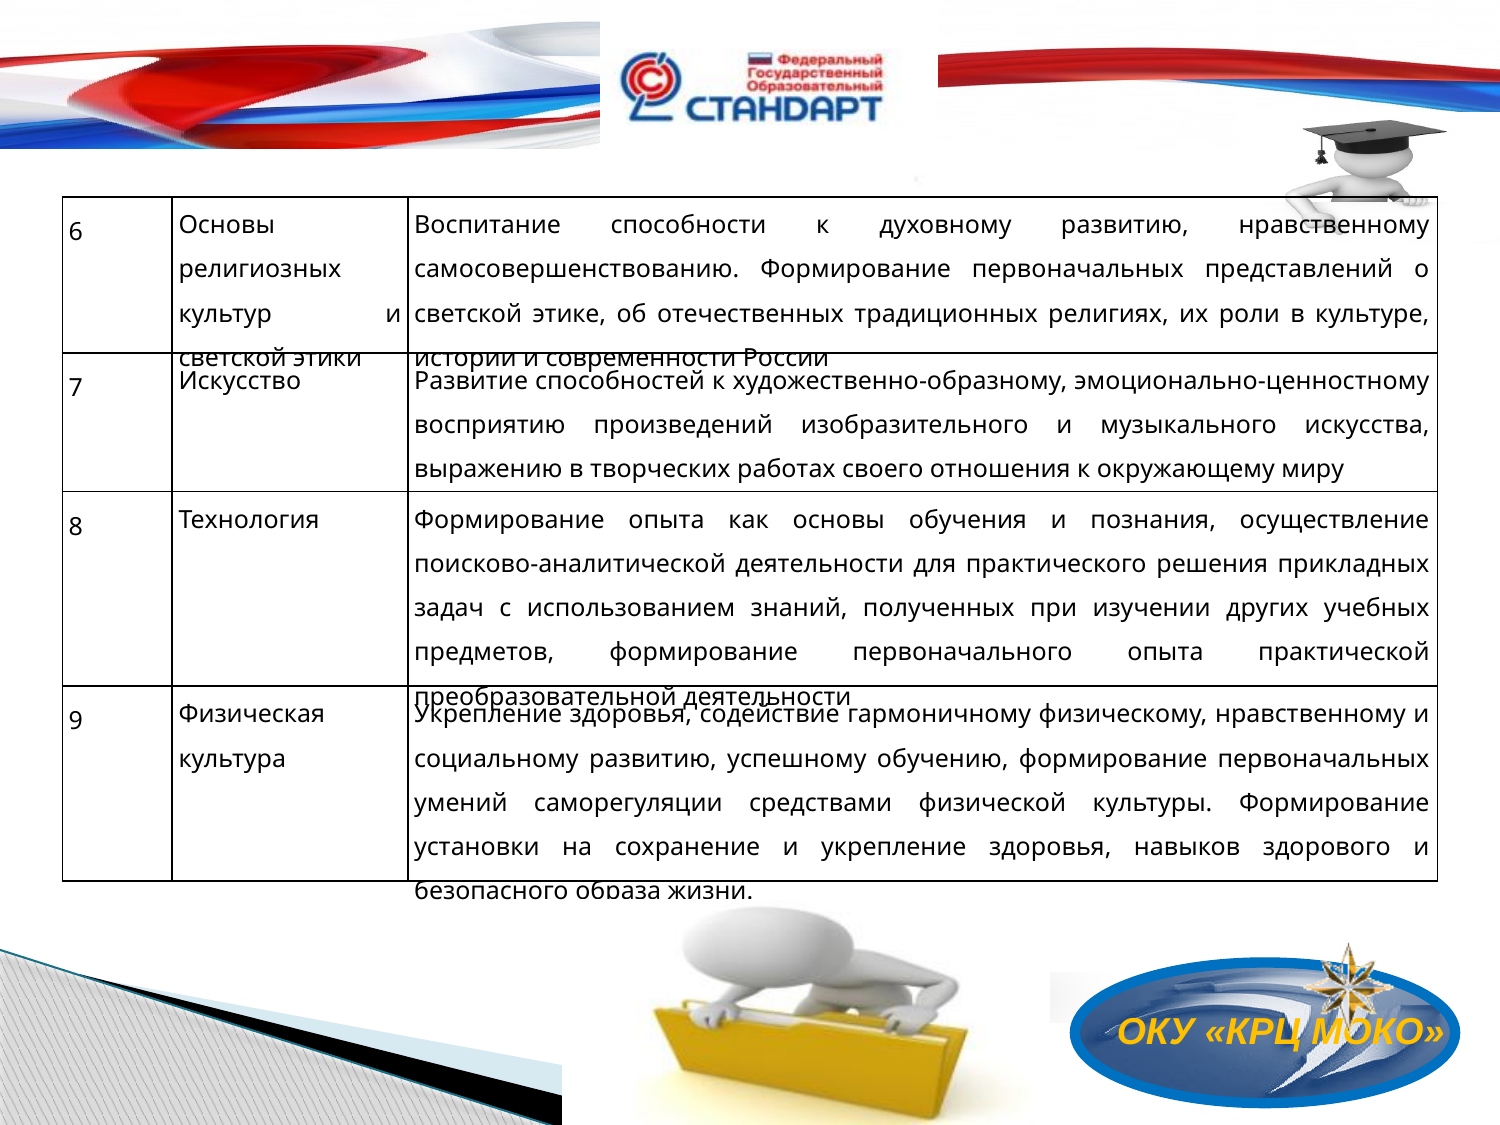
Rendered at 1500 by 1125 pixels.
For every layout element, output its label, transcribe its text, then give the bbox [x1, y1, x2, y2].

table_cell 8 [63, 492, 171, 685]
table_header 6 [63, 198, 171, 352]
table_header Воспитание способности к духовному развитию, нравственному самосовершенствованию. Формирование первоначальных представлений о светской этике, об отечественных традиционных религиях, их роли в культуре, истории и современности России [409, 198, 1437, 352]
table_cell Укрепление здоровья, содействие гармоничному физическому, нравственному и социальному развитию, успешному обучению, формирование первоначальных умений саморегуляции средствами физической культуры. Формирование установки на сохранение и укрепление здоровья, навыков здорового и безопасного образа жизни. [409, 687, 1437, 880]
table_cell 9 [63, 687, 171, 880]
picture [562, 899, 1051, 1125]
table_cell Технология [173, 492, 407, 685]
picture [0, 0, 1500, 244]
table_cell Развитие способностей к художественно-образному, эмоционально-ценностному восприятию произведений изобразительного и музыкального искусства, выражению в творческих работах своего отношения к окружающему миру [409, 354, 1437, 491]
table_cell 7 [63, 354, 171, 491]
table_cell Физическая культура [173, 687, 407, 880]
table_header Основы религиозных культур и светской этики [173, 198, 407, 352]
table_cell Формирование опыта как основы обучения и познания, осуществление поисково-аналитической деятельности для практического решения прикладных задач с использованием знаний, полученных при изучении других учебных предметов, формирование первоначального опыта практической преобразовательной деятельности [409, 492, 1437, 685]
picture [1074, 937, 1456, 1104]
table_cell Искусство [173, 354, 407, 491]
